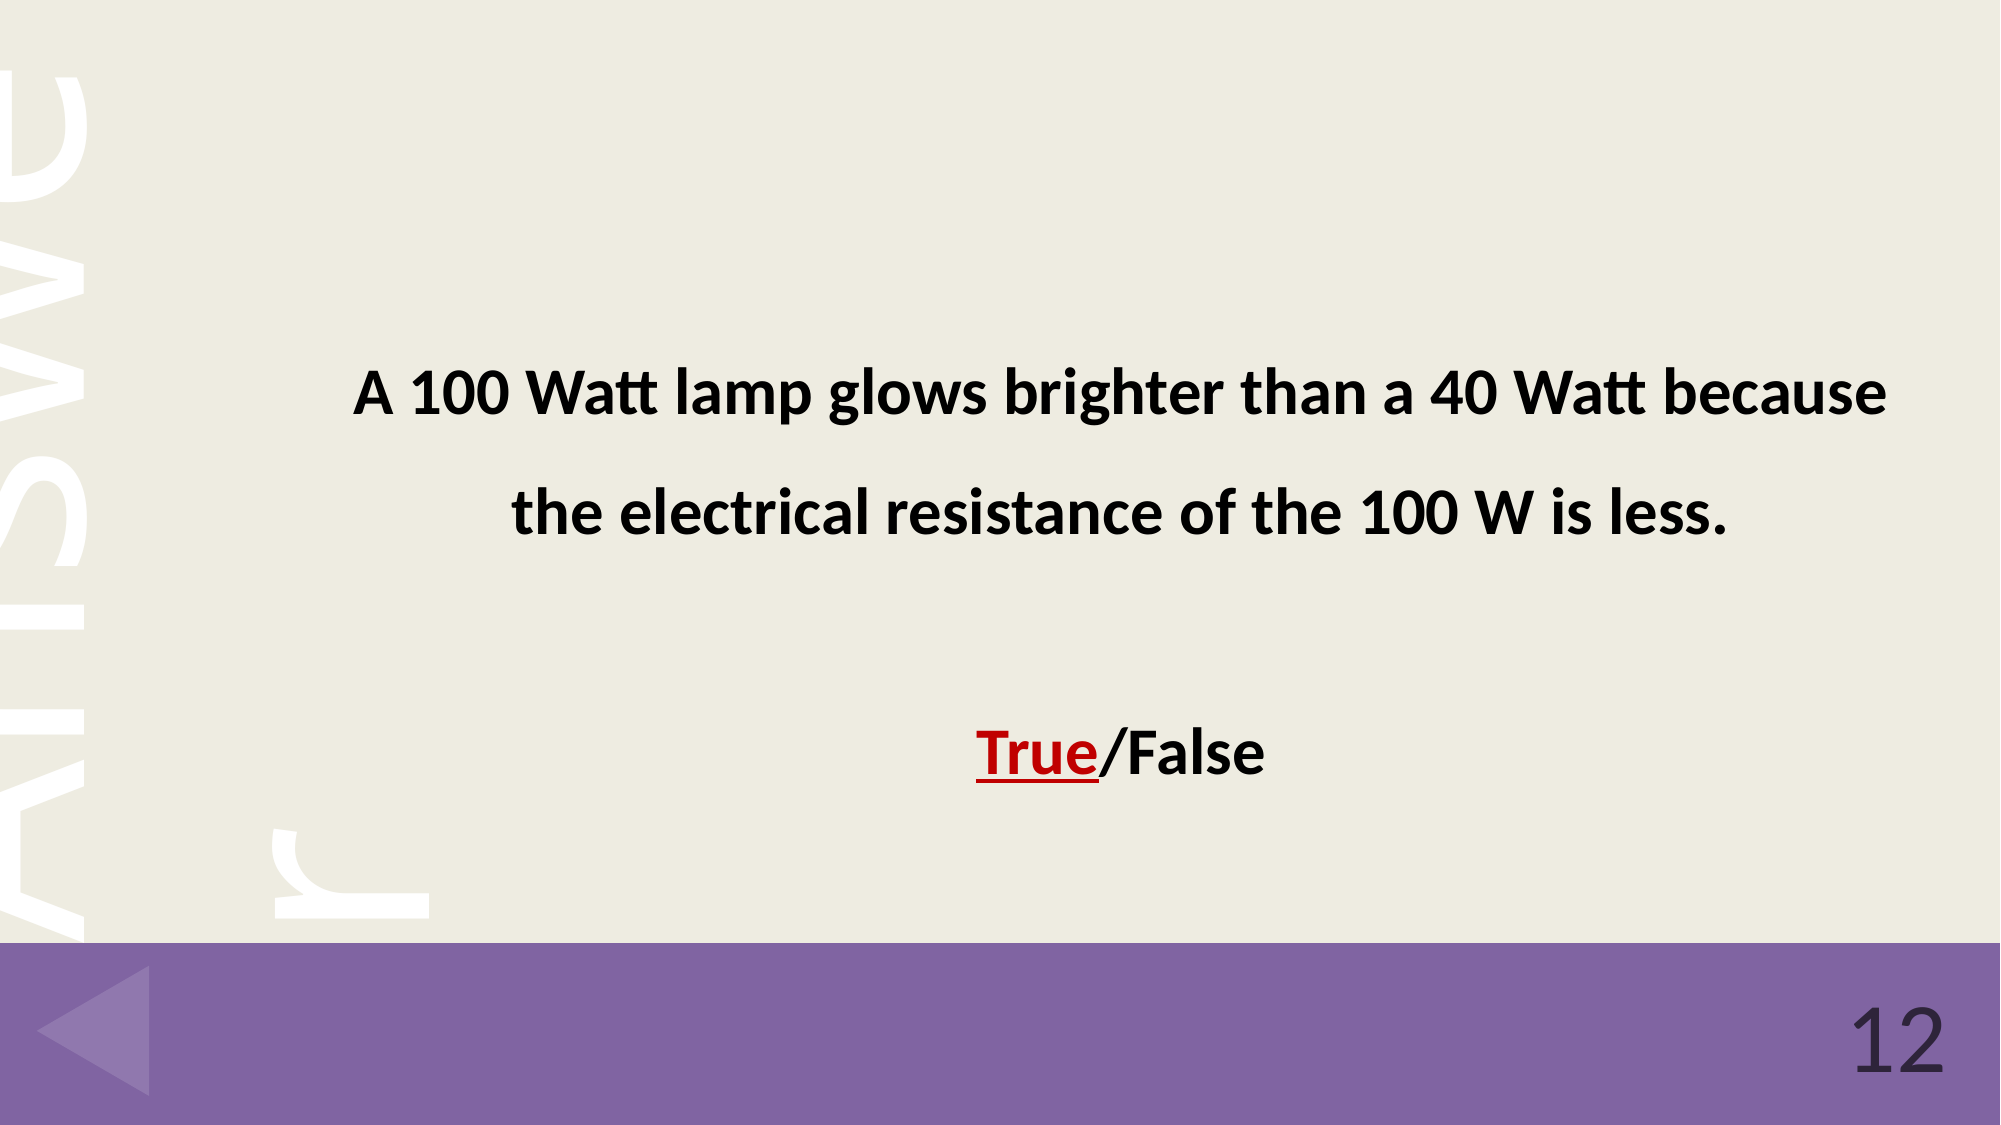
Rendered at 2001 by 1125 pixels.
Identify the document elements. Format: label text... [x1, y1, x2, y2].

list 12 [1494, 967, 1963, 1097]
list A 100 Watt lamp glows brighter than a 40 Watt because the electrical resistance of the 100 W is less. True/False [302, 307, 1941, 869]
